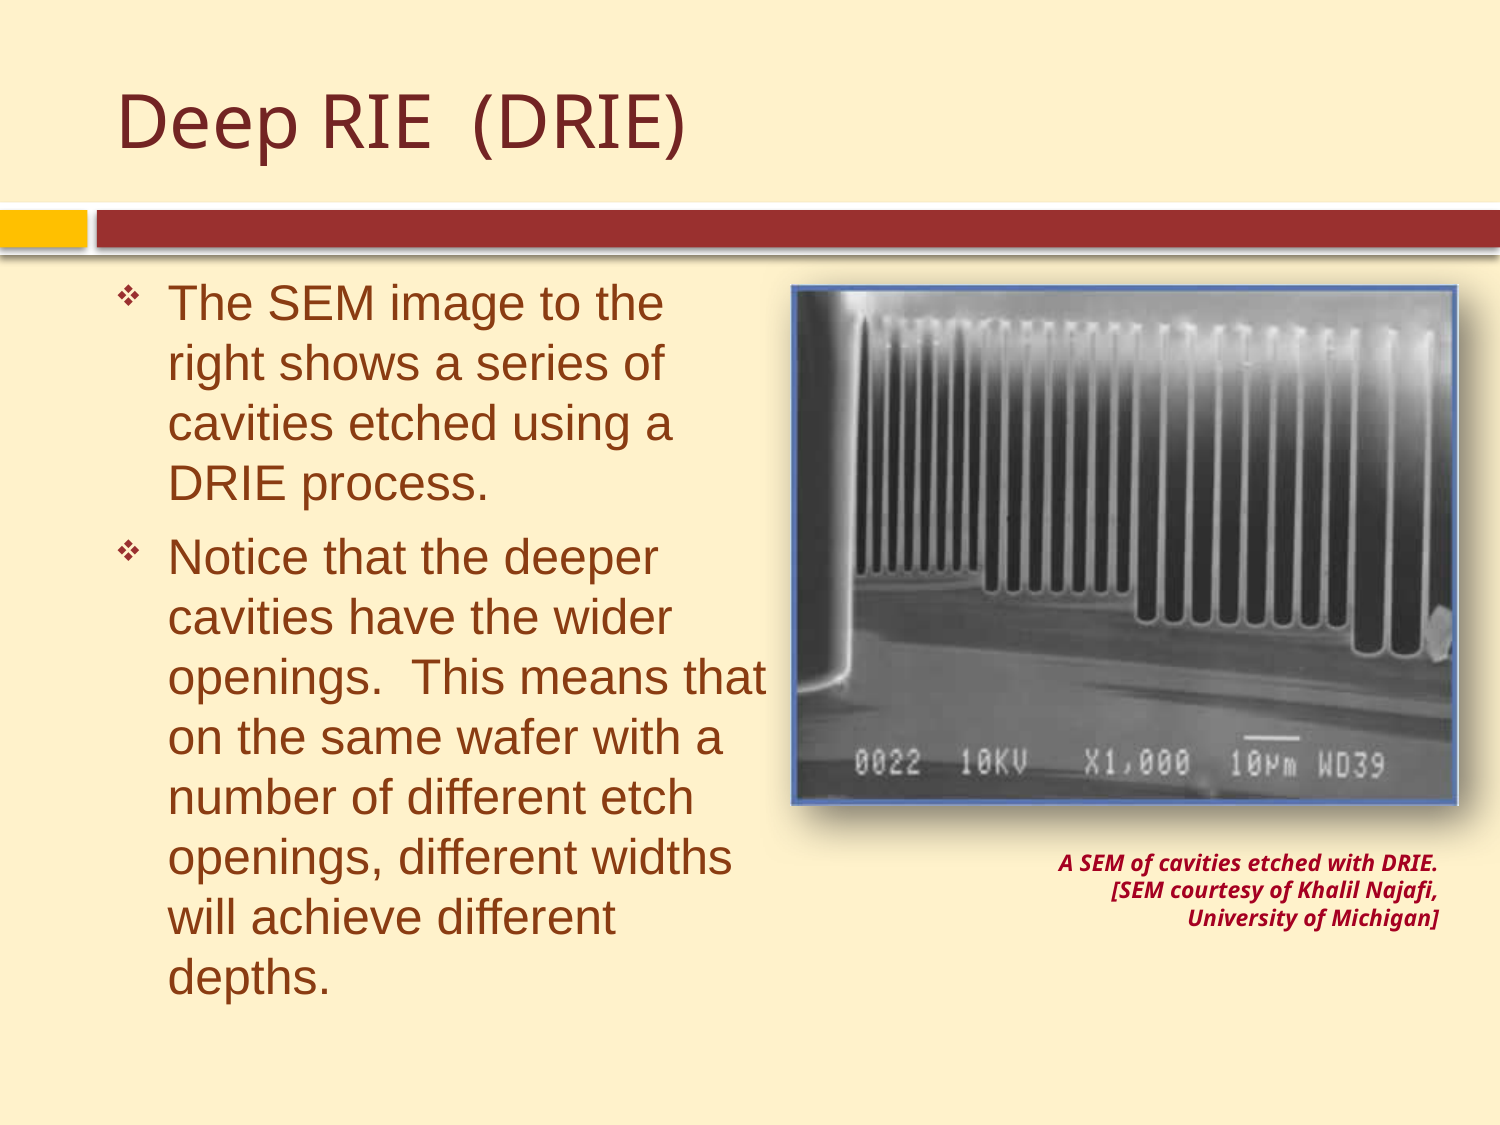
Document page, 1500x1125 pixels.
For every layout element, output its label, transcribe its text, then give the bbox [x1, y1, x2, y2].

text_box A SEM of cavities etched with DRIE. [SEM courtesy of Khalil Najafi, University of Michigan] [1034, 841, 1454, 939]
picture [789, 284, 1459, 806]
title Deep RIE (DRIE) [100, 37, 1438, 200]
list The SEM image to the right shows a series of cavities etched using a DRIE process. Notice that the deeper cavities have the wider openings. This means that on the same wafer with a number of different etch openings, different widths will achieve different depths. [100, 262, 788, 1000]
